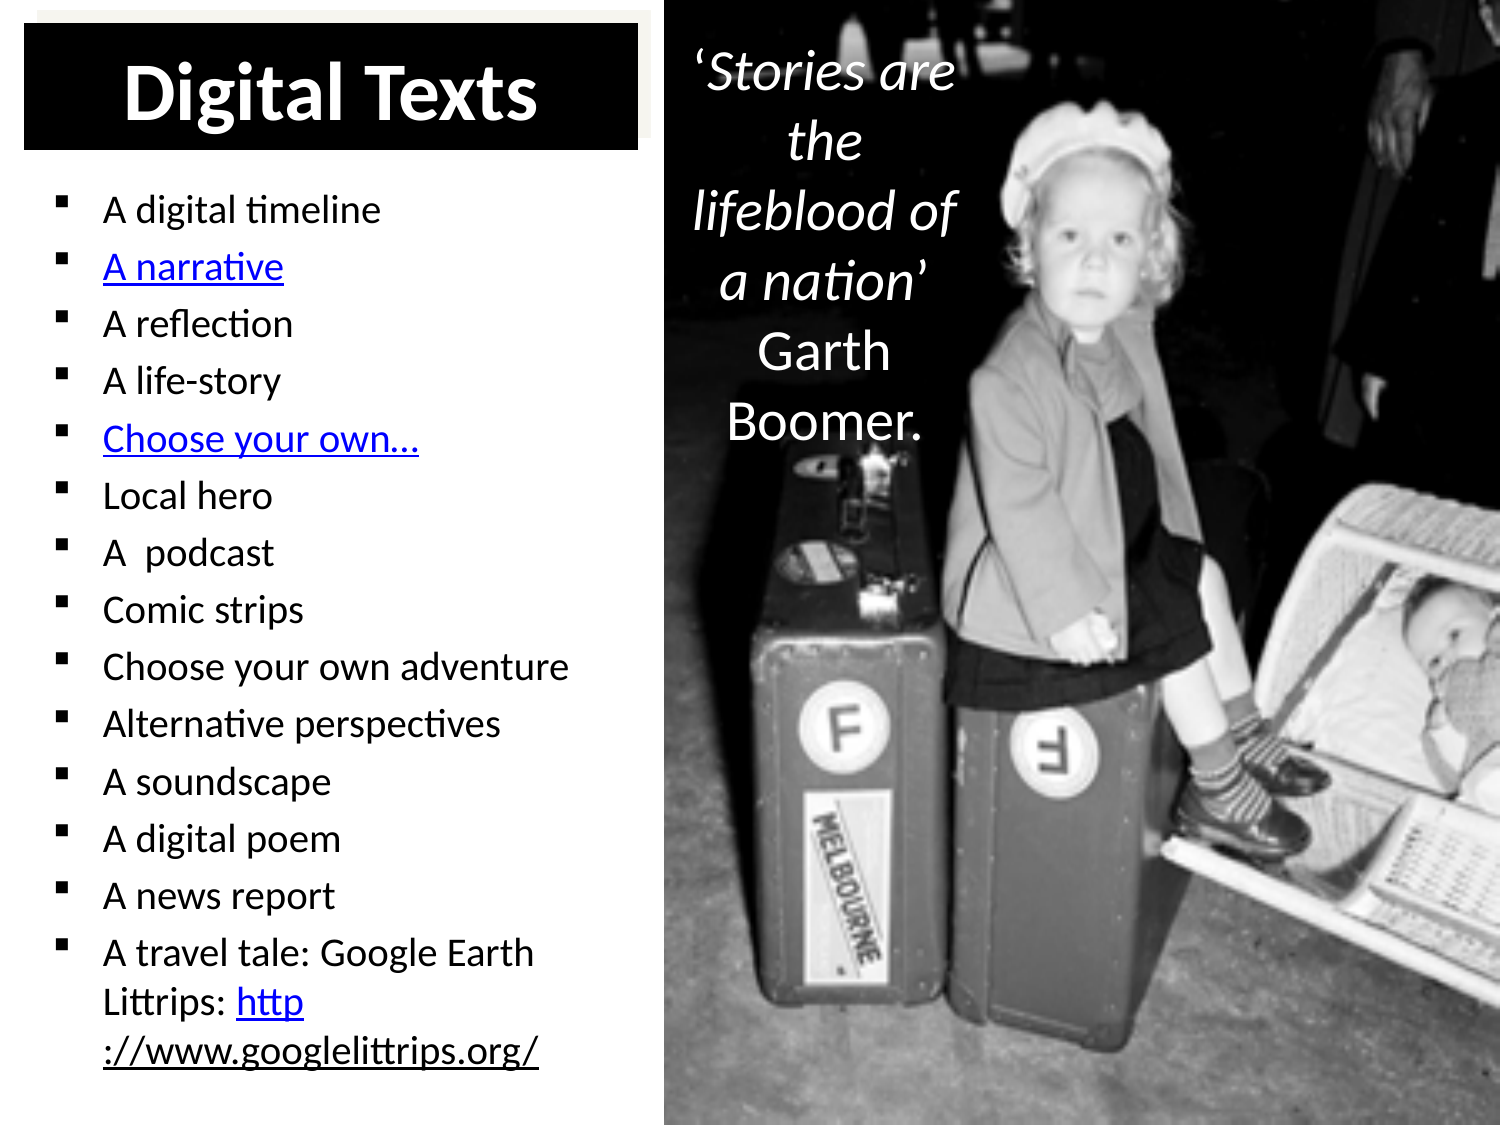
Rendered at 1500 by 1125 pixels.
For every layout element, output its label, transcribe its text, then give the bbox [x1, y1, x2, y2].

picture [664, 0, 1500, 1125]
title Digital Texts [24, 23, 638, 150]
list A digital timeline A narrative A reflection A life-story Choose your own… Local hero A podcast Comic strips Choose your own adventure Alternative perspectives A soundscape A digital poem A news report A travel tale: Google Earth Littrips: http://www.googlelittrips.org/ [37, 174, 650, 1088]
